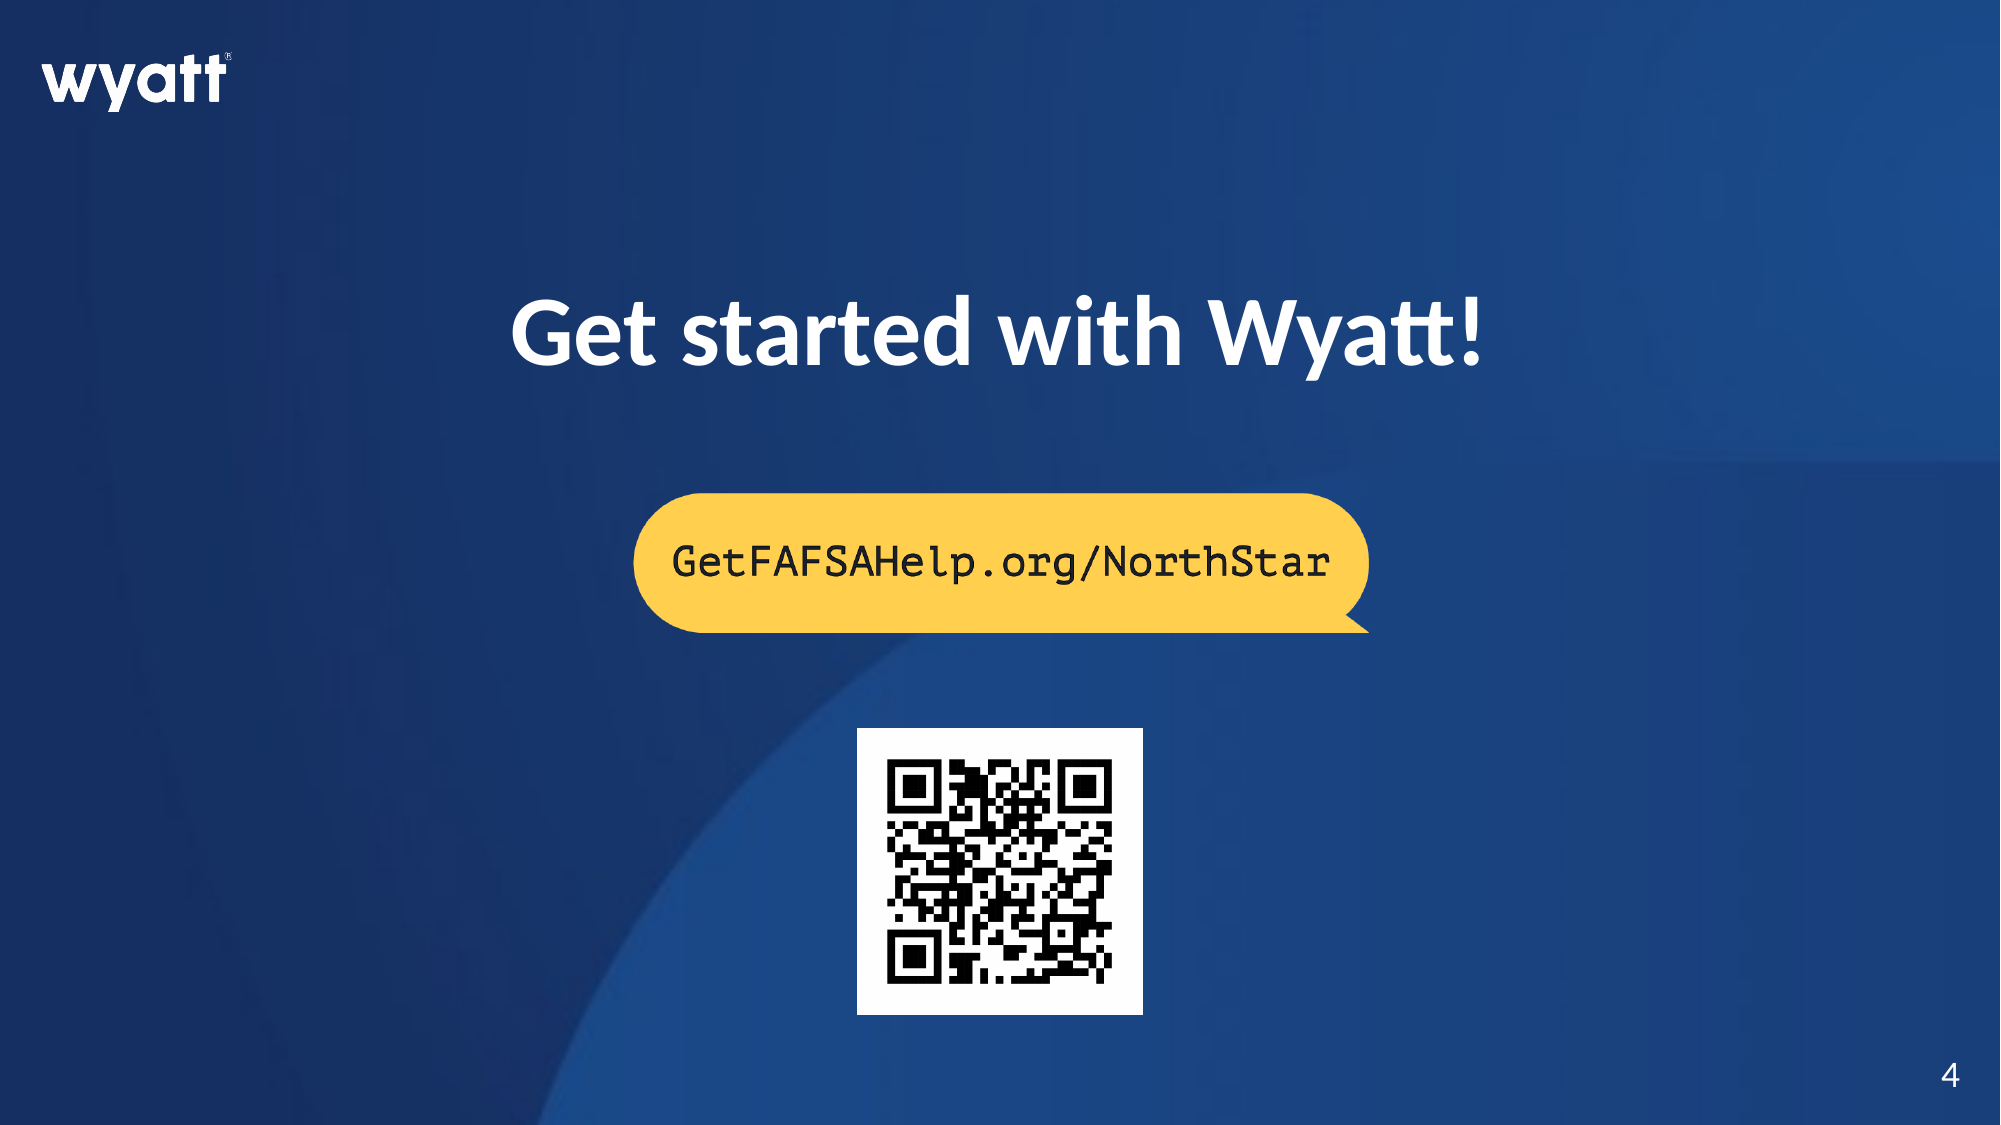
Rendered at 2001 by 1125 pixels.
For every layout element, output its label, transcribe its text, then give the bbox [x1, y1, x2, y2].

picture [0, 0, 2000, 1125]
text_box Get started with Wyatt! [423, 271, 1577, 418]
